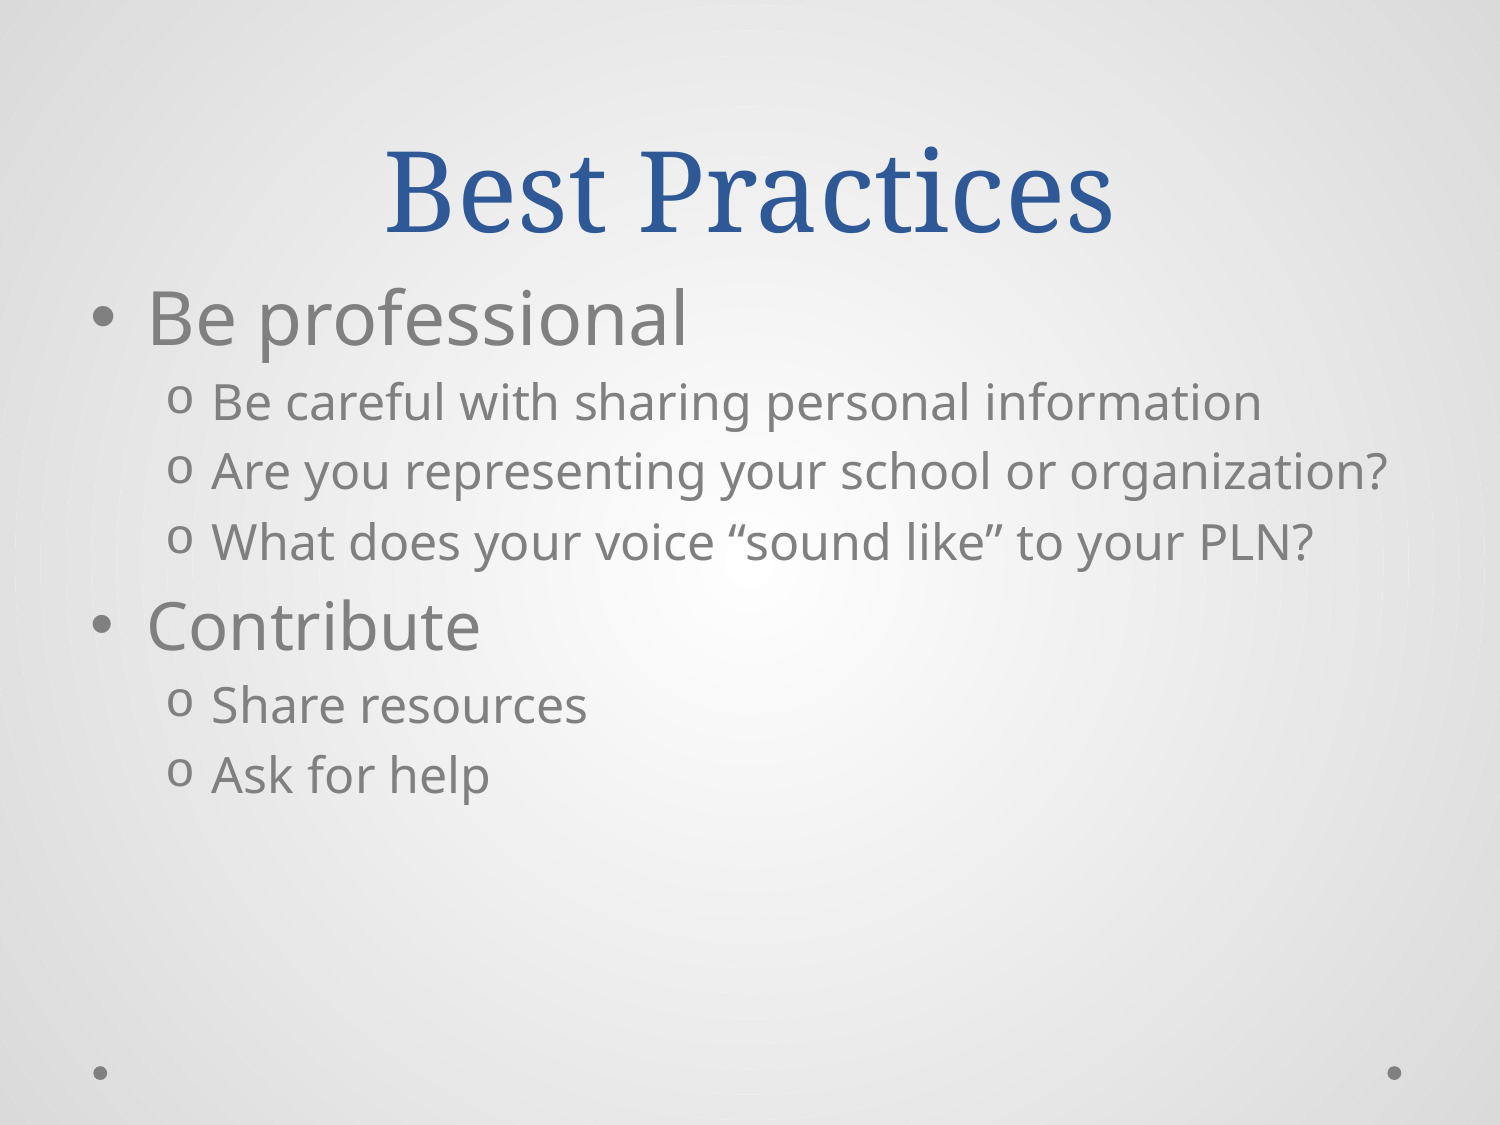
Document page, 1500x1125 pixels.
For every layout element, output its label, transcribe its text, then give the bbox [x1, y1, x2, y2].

title Best Practices [75, 0, 1425, 262]
list Be professional Be careful with sharing personal information Are you representing your school or organization? What does your voice “sound like” to your PLN? Contribute Share resources Ask for help [75, 262, 1425, 1005]
